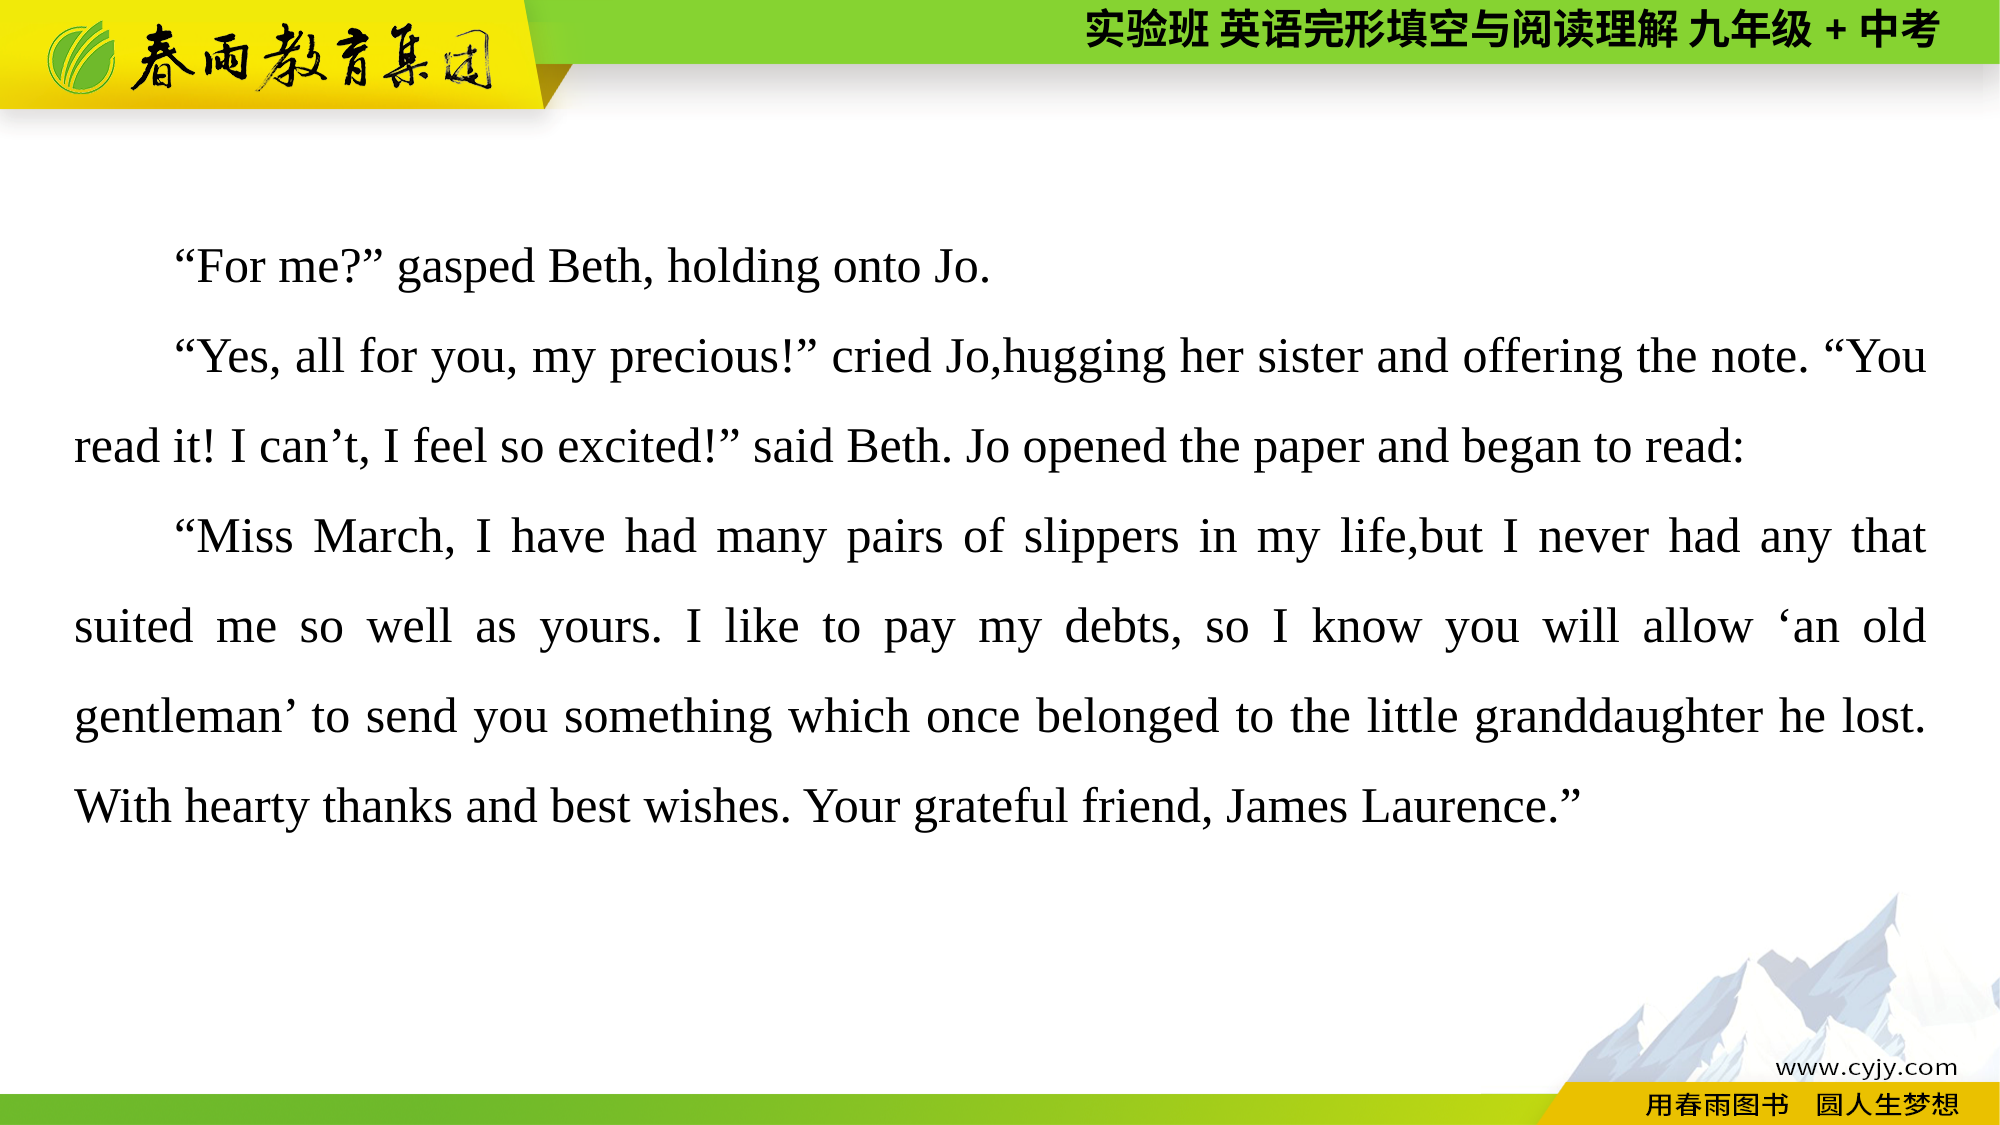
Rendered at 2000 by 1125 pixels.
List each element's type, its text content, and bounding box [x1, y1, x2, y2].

list “For me?” gasped Beth, holding onto Jo. “Yes, all for you, my precious!” cried Jo,hugging her sister and offering the note. “You read it! I can’t, I feel so excited!” said Beth. Jo opened the paper and began to read: “Miss March, I have had many pairs of slippers in my life,but I never had any that suited me so well as yours. I like to pay my debts, so I know you will allow ‘an old gentleman’ to send you something which once belonged to the little granddaughter he lost. With hearty thanks and best wishes. Your grateful friend, James Laurence.” [59, 194, 1944, 846]
picture [0, 0, 2000, 1125]
